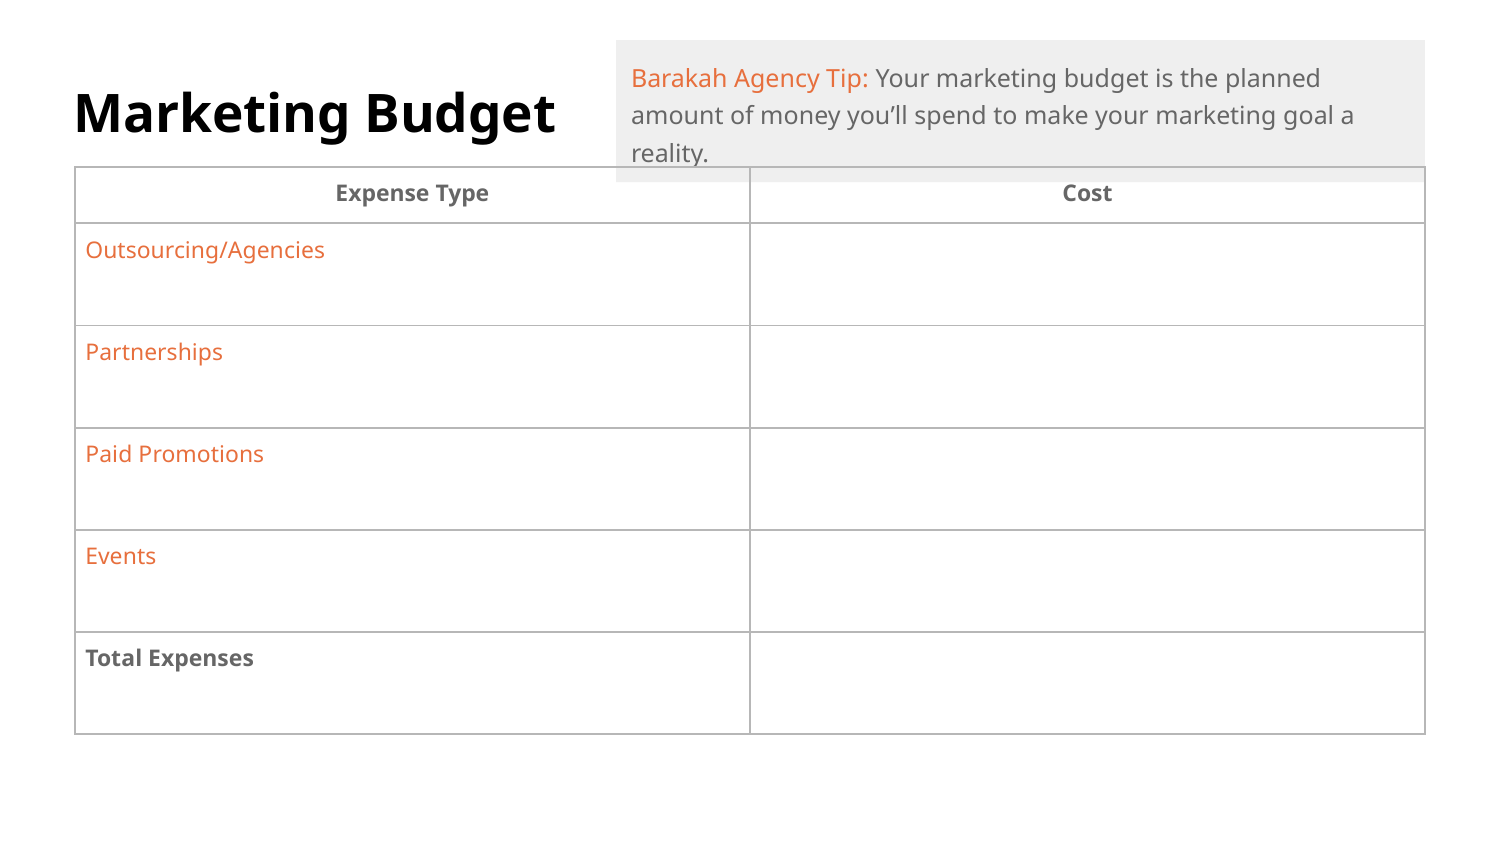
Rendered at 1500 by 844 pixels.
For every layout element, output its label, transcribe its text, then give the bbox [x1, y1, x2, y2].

table_cell Events [76, 531, 749, 631]
table_cell [751, 224, 1424, 325]
table_cell [751, 429, 1424, 529]
table_cell [751, 326, 1424, 427]
table_cell Total Expenses [76, 633, 749, 733]
table_cell Outsourcing/Agencies [76, 224, 749, 325]
table_header Expense Type [76, 168, 749, 222]
title Marketing Budget [58, 64, 616, 159]
text_box Barakah Agency Tip: Your marketing budget is the planned amount of money you’ll spend to make your marketing goal a reality. [616, 40, 1425, 166]
table_cell Paid Promotions [76, 429, 749, 529]
table_header Cost [751, 168, 1424, 222]
table_cell Partnerships [76, 326, 749, 427]
table_cell [751, 633, 1424, 733]
table_cell [751, 531, 1424, 631]
